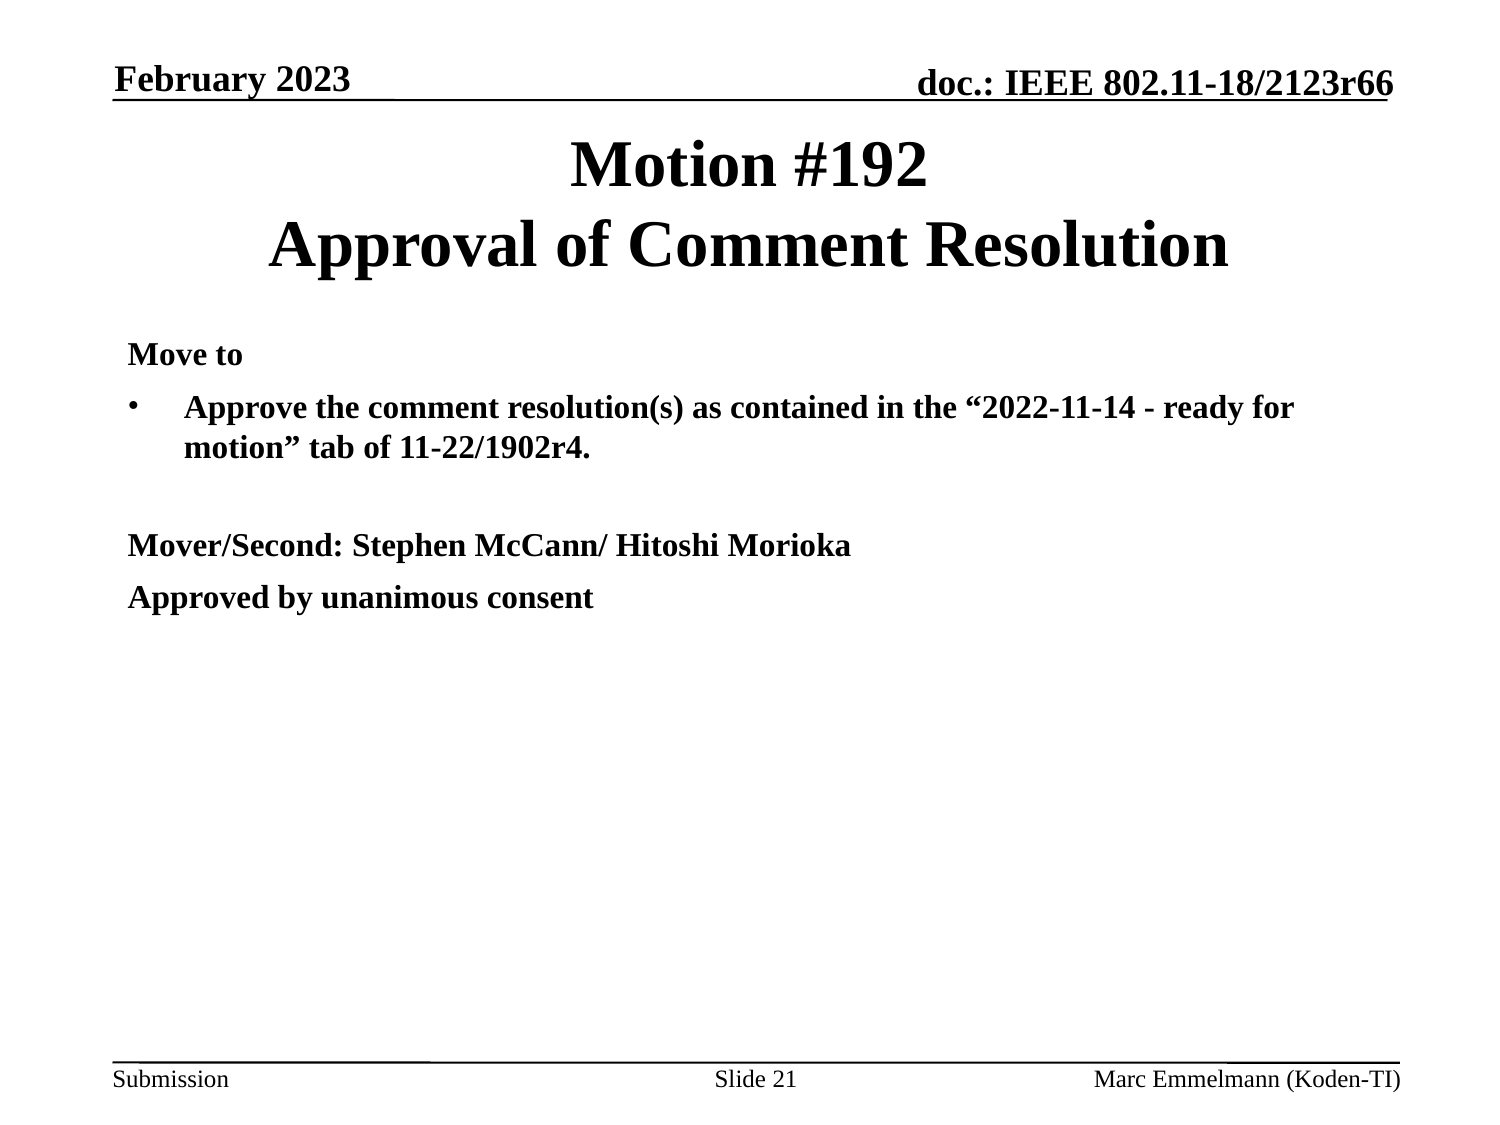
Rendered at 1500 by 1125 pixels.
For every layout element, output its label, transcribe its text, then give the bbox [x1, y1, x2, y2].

list Move to Approve the comment resolution(s) as contained in the “2022-11-14 - ready for motion” tab of 11-22/1902r4. Mover/Second: Stephen McCann/ Hitoshi Morioka Approved by unanimous consent [112, 324, 1388, 1000]
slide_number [114, 54, 423, 100]
title Motion #192 Approval of Comment Resolution [112, 112, 1388, 288]
footer Marc Emmelmann (Koden-TI) [878, 1061, 1402, 1093]
slide_number Slide 21 [712, 1061, 800, 1123]
